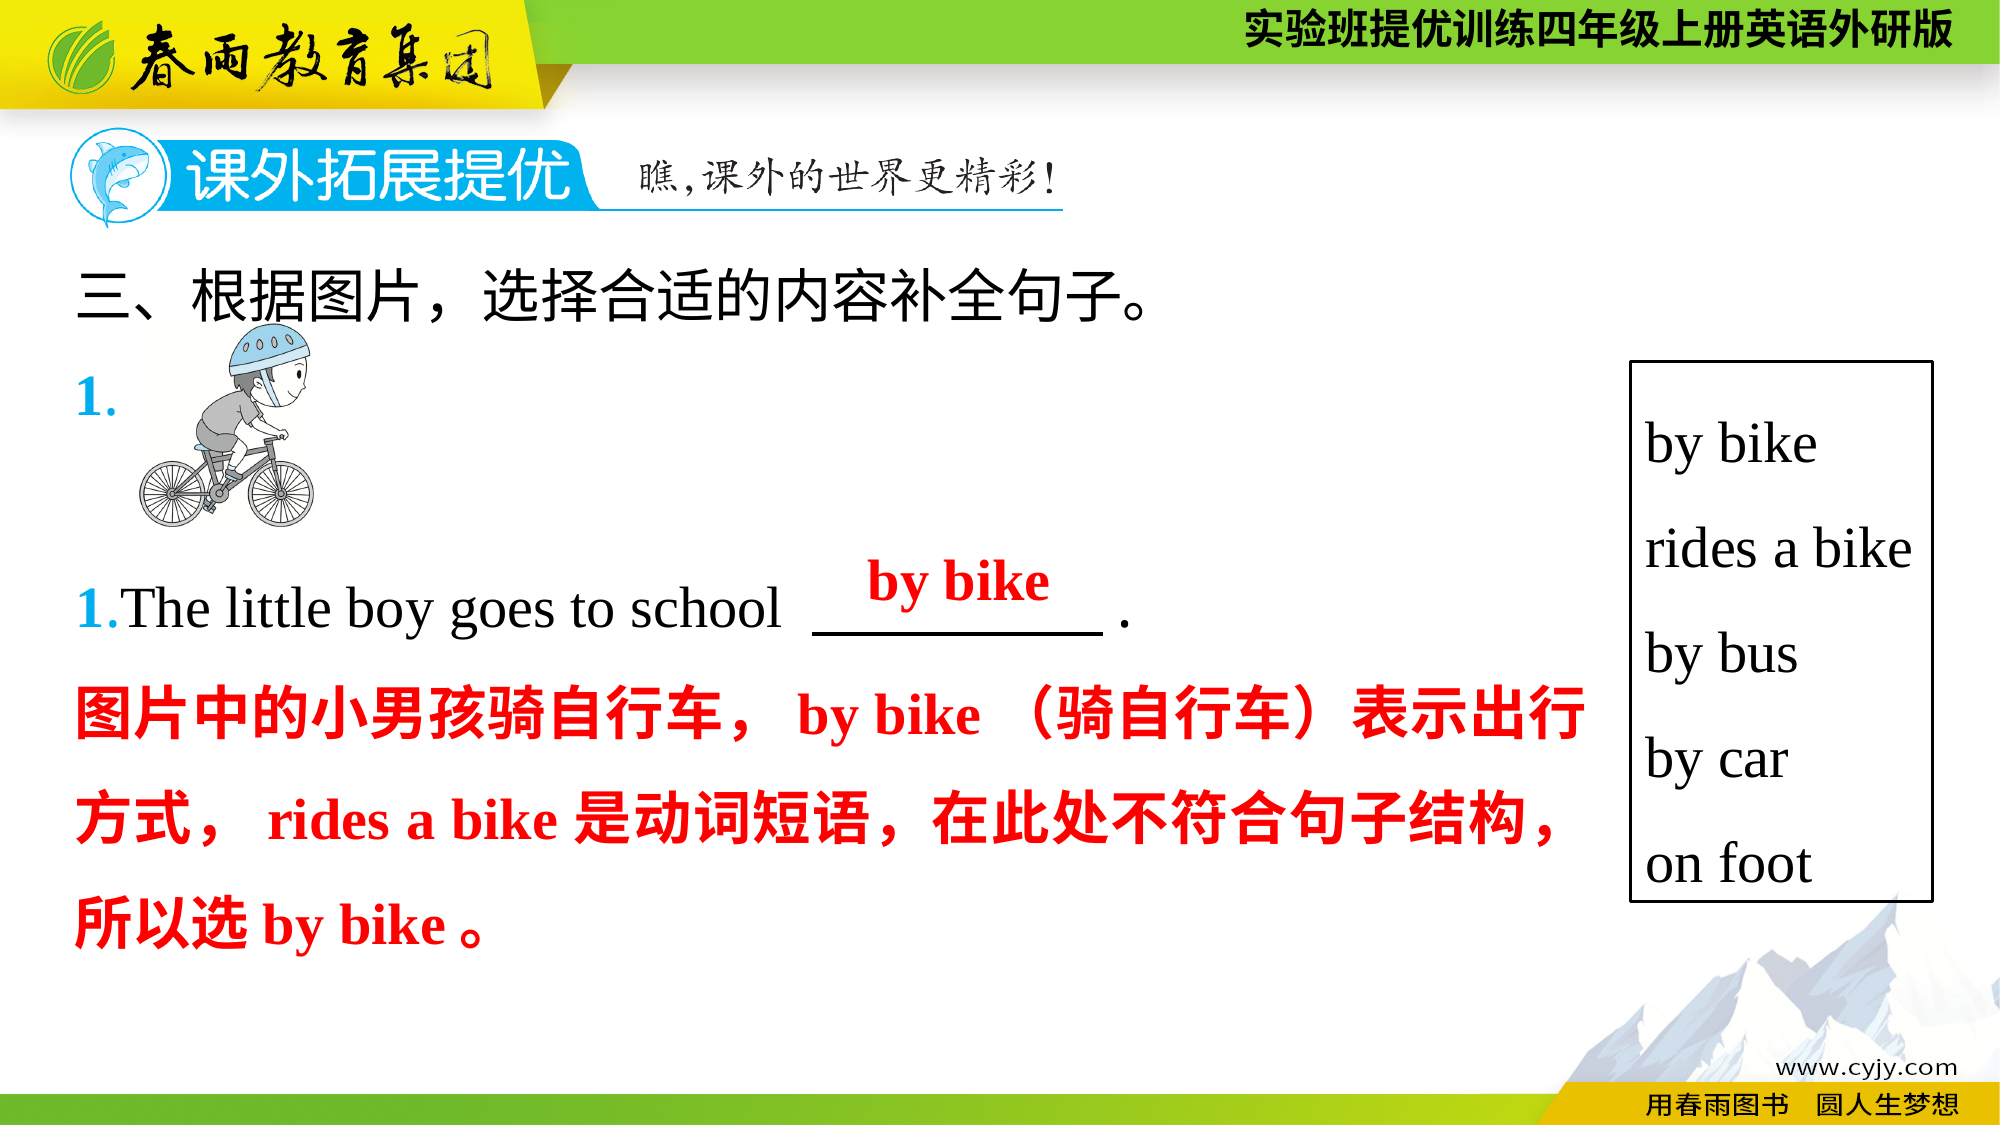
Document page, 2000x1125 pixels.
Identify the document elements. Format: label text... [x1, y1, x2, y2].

list 三、根据图片，选择合适的内容补全句子。 [59, 216, 1944, 314]
text_box 图片中的小男孩骑自行车，by bike（骑自行车）表示出行方式，rides a bike是动词短语，在此处不符合句子结构，所以选by bike。 [59, 633, 1603, 964]
text_box 1. [59, 314, 1944, 435]
text_box 1.The little boy goes to school . [60, 527, 1630, 647]
picture [0, 0, 2000, 1125]
text_box by bike [852, 534, 1138, 619]
text_box 1.The little boy goes to school . [1933, 527, 1945, 647]
text_box by bike rides a bike by bus by car on foot [1630, 361, 1933, 902]
